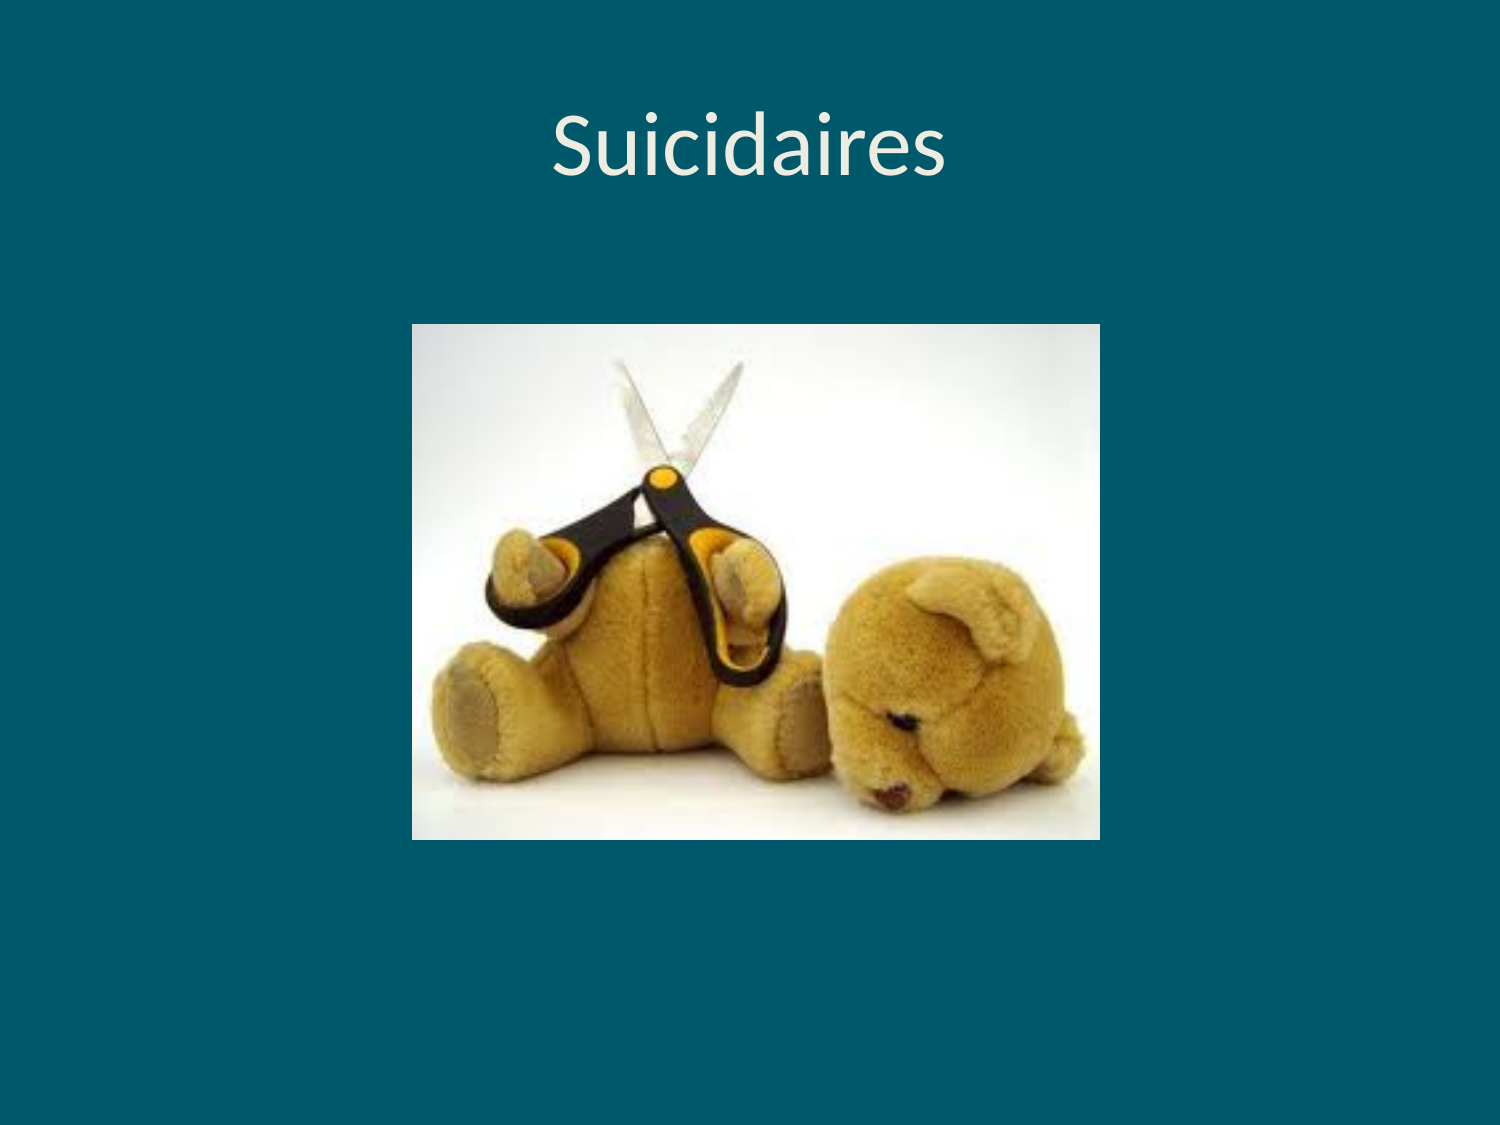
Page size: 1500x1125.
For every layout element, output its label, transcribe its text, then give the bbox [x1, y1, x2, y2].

title Suicidaires [75, 45, 1425, 233]
picture [412, 324, 1100, 840]
